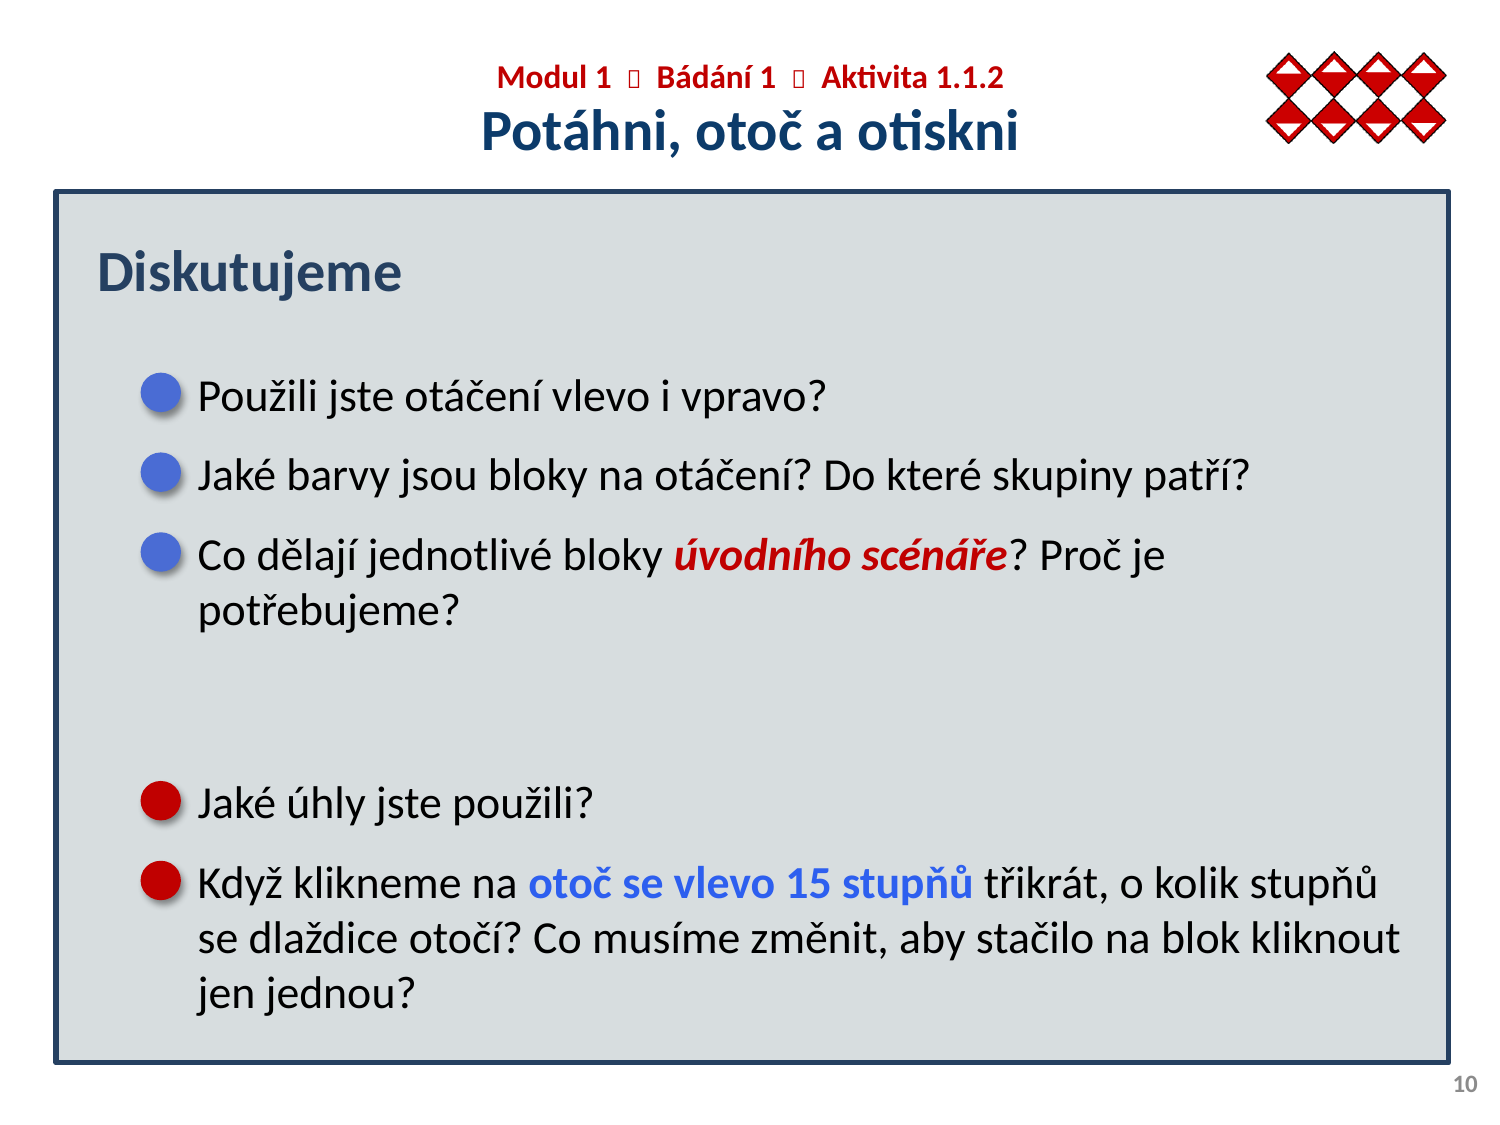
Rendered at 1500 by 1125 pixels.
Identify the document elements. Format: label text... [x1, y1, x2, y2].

text_box [142, 534, 179, 570]
text_box [142, 862, 179, 899]
text_box [142, 783, 179, 819]
slide_number 10 [1230, 1062, 1493, 1104]
text_box Modul 1  Bádání 1  Aktivita 1.1.2 Potáhni, otoč a otiskni [187, 47, 1314, 170]
text_box [142, 374, 179, 411]
text_box [142, 454, 179, 490]
picture [1265, 51, 1447, 144]
text_box Diskutujeme Použili jste otáčení vlevo i vpravo? Jaké barvy jsou bloky na otáčení? Do které skupiny patří? Co dělají jednotlivé bloky úvodního scénáře? Proč je potřebujeme? Jaké úhly jste použili? Když klikneme na otoč se vlevo 15 stupňů třikrát, o kolik stupňů se dlaždice otočí? Co musíme změnit, aby stačilo na blok kliknout jen jednou? [54, 189, 1451, 1065]
